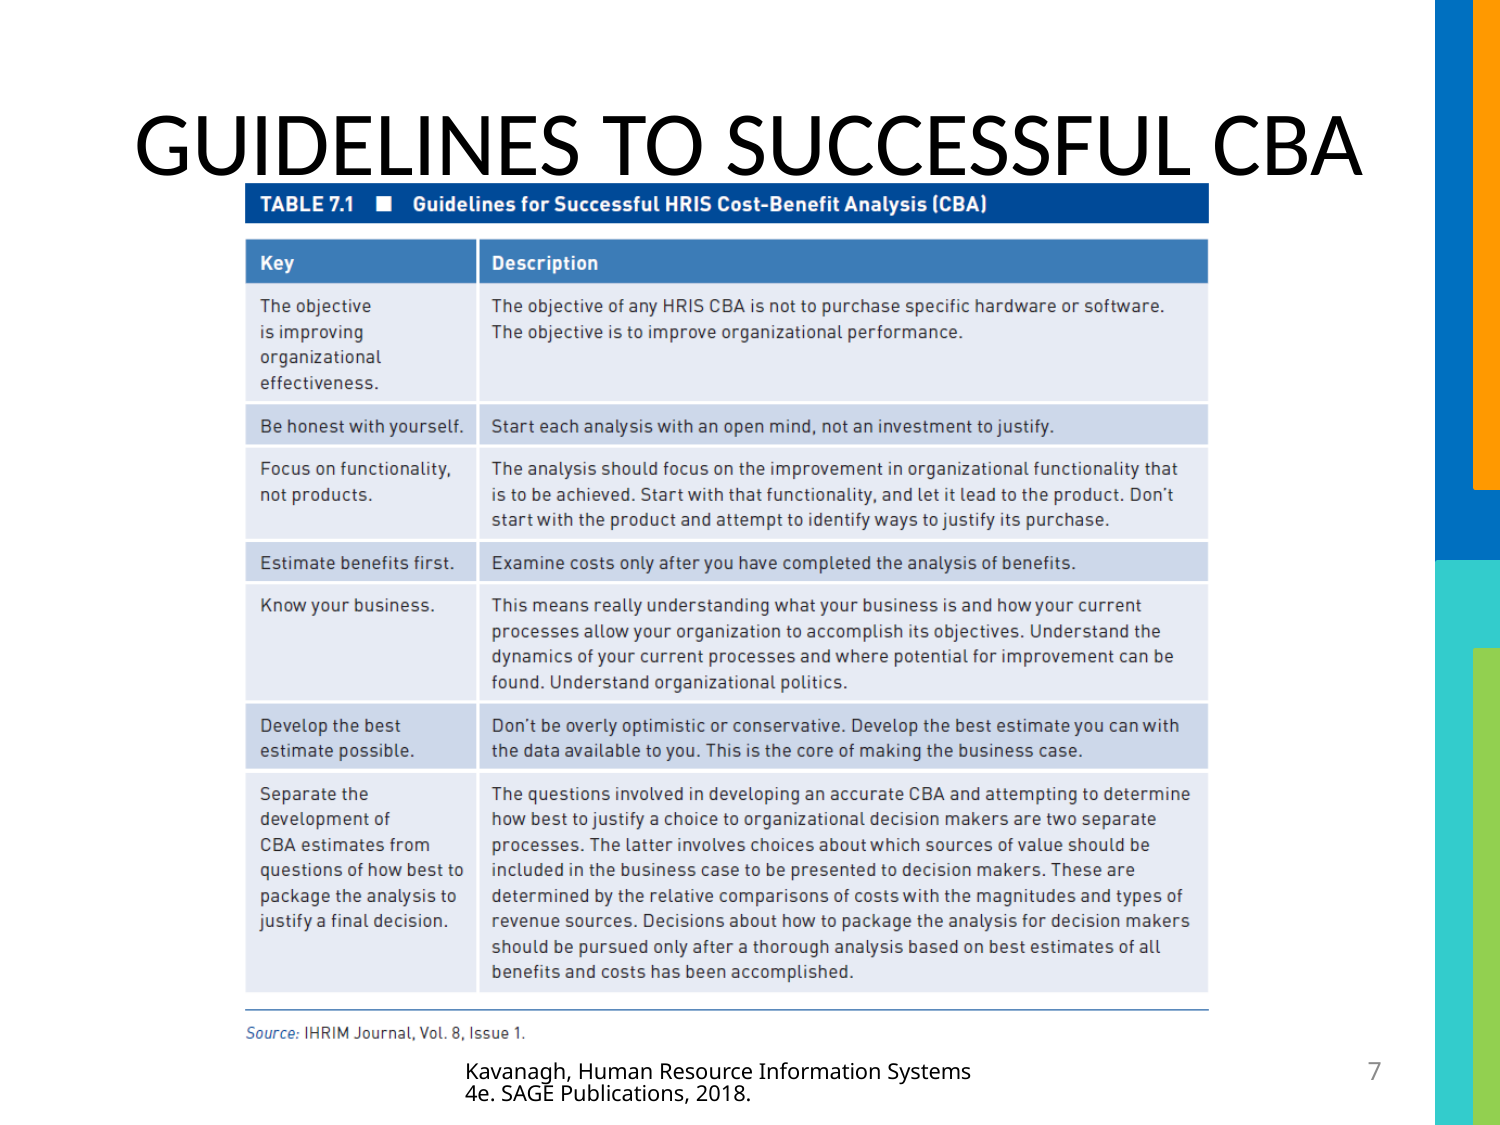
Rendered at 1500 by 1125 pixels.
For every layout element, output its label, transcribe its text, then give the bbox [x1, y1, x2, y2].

slide_number 7 [1059, 1042, 1397, 1103]
title GUIDELINES TO SUCCESSFUL CBA [75, 45, 1425, 233]
footer Kavanagh, Human Resource Information Systems 4e. SAGE Publications, 2018. [450, 1052, 1004, 1103]
picture [243, 181, 1210, 1043]
